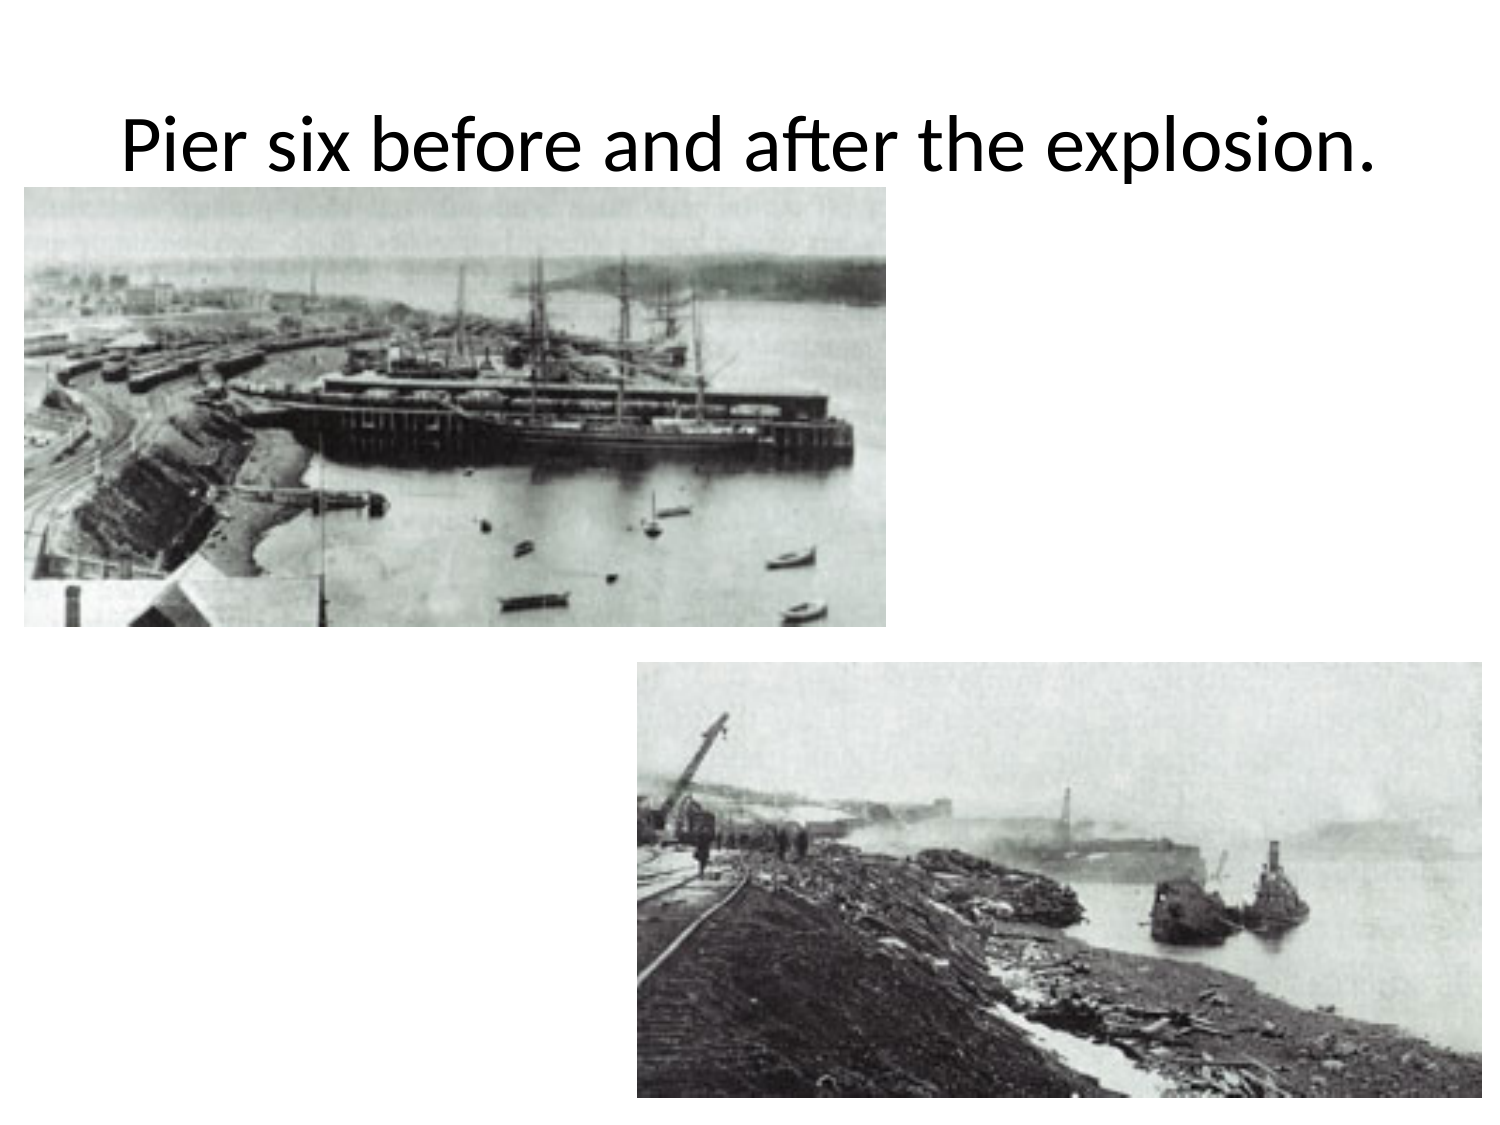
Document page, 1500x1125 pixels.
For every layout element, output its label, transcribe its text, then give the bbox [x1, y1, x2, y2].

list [24, 187, 887, 627]
title Pier six before and after the explosion. [75, 45, 1425, 233]
picture [637, 661, 1482, 1099]
